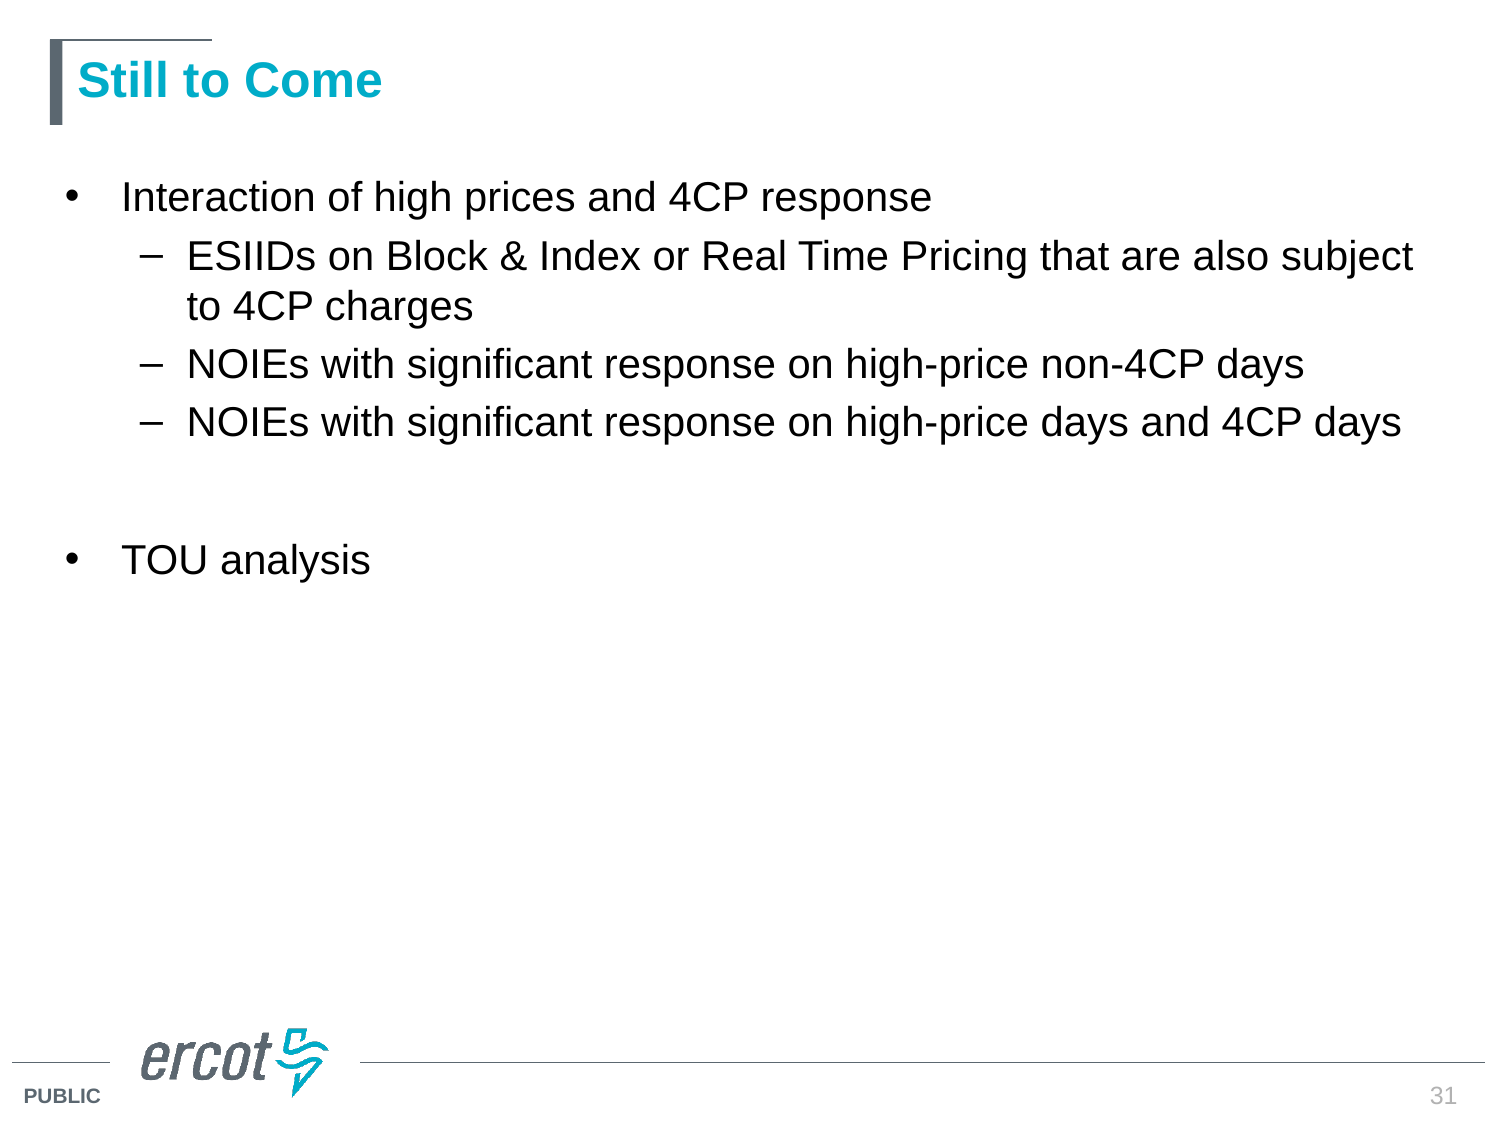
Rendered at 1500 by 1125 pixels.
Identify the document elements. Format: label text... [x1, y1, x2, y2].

title Still to Come [62, 39, 1450, 125]
list Interaction of high prices and 4CP response ESIIDs on Block & Index or Real Time Pricing that are also subject to 4CP charges NOIEs with significant response on high-price non-4CP days NOIEs with significant response on high-price days and 4CP days TOU analysis [50, 162, 1450, 600]
slide_number 31 [1400, 1076, 1488, 1113]
picture [137, 1024, 332, 1100]
